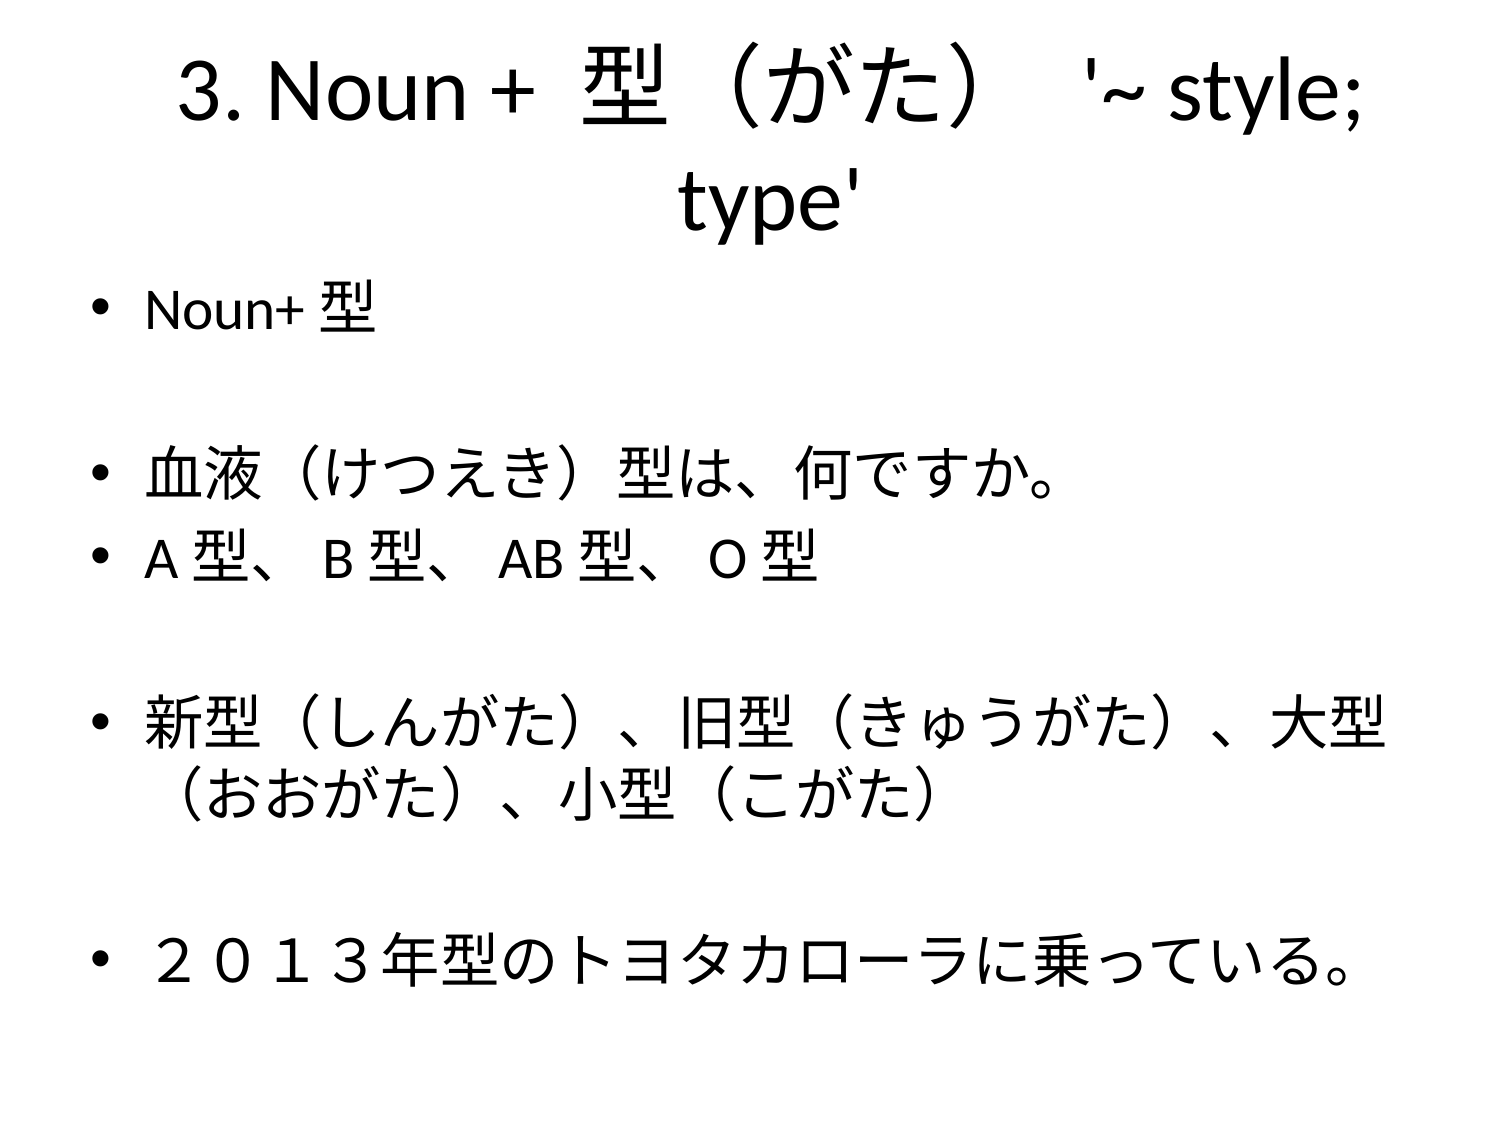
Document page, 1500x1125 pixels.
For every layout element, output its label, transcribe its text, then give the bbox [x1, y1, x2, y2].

title 3. Noun + 型（がた） '~ style; type' [63, 45, 1478, 233]
list Noun+型 血液（けつえき）型は、何ですか。 A型、B型、AB型、O型 新型（しんがた）、旧型（きゅうがた）、大型（おおがた）、小型（こがた） ２０１３年型のトヨタカローラに乗っている。 [75, 262, 1425, 1005]
